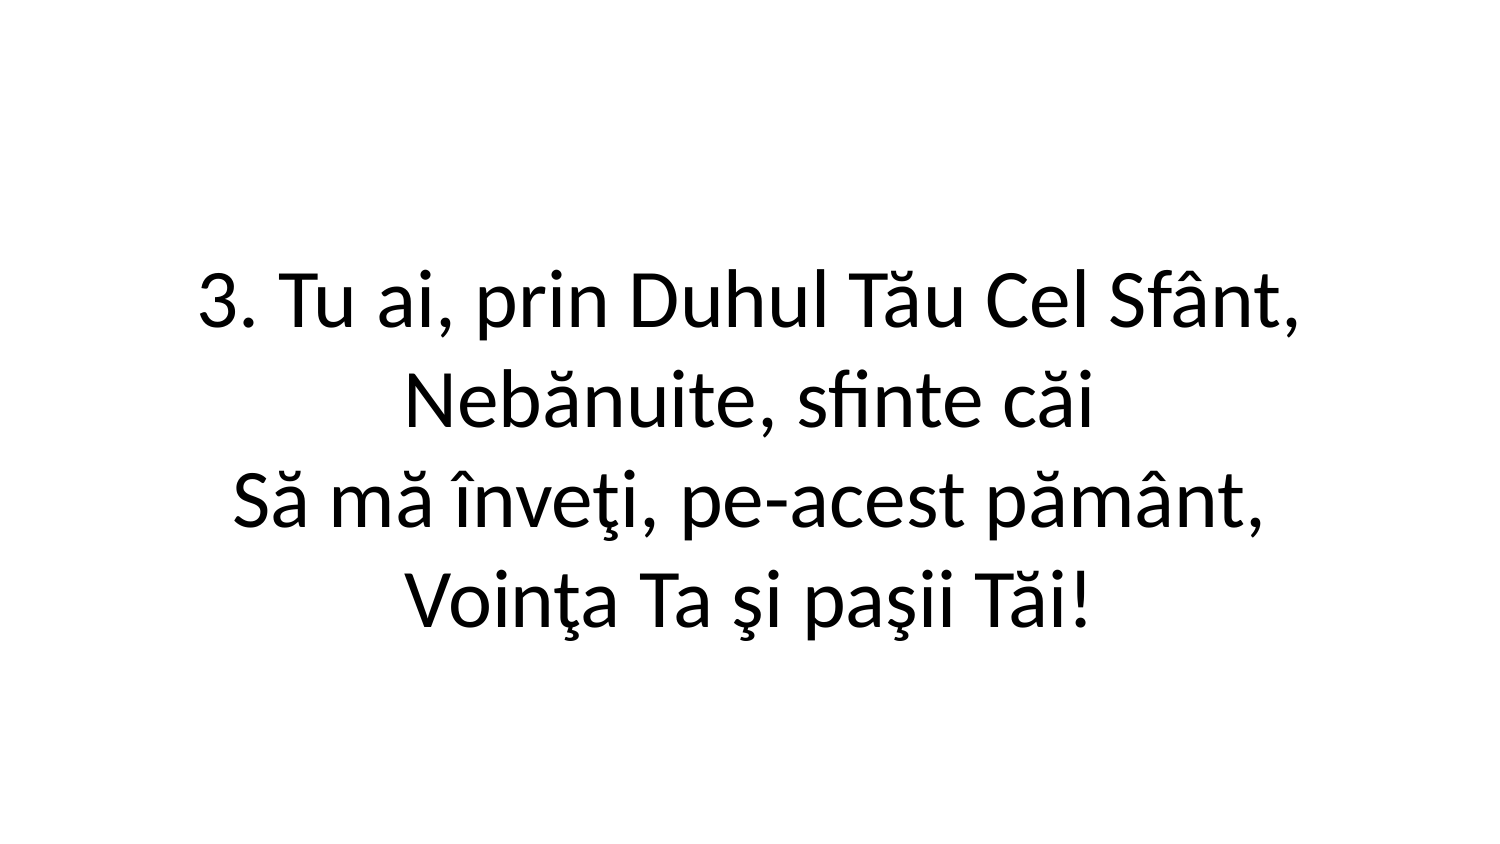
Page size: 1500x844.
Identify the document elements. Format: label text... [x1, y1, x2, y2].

text_box 3. Tu ai, prin Duhul Tău Cel Sfânt, Nebănuite, sfinte căi Să mă înveţi, pe-acest pământ, Voinţa Ta şi paşii Tăi! [181, 192, 1319, 652]
